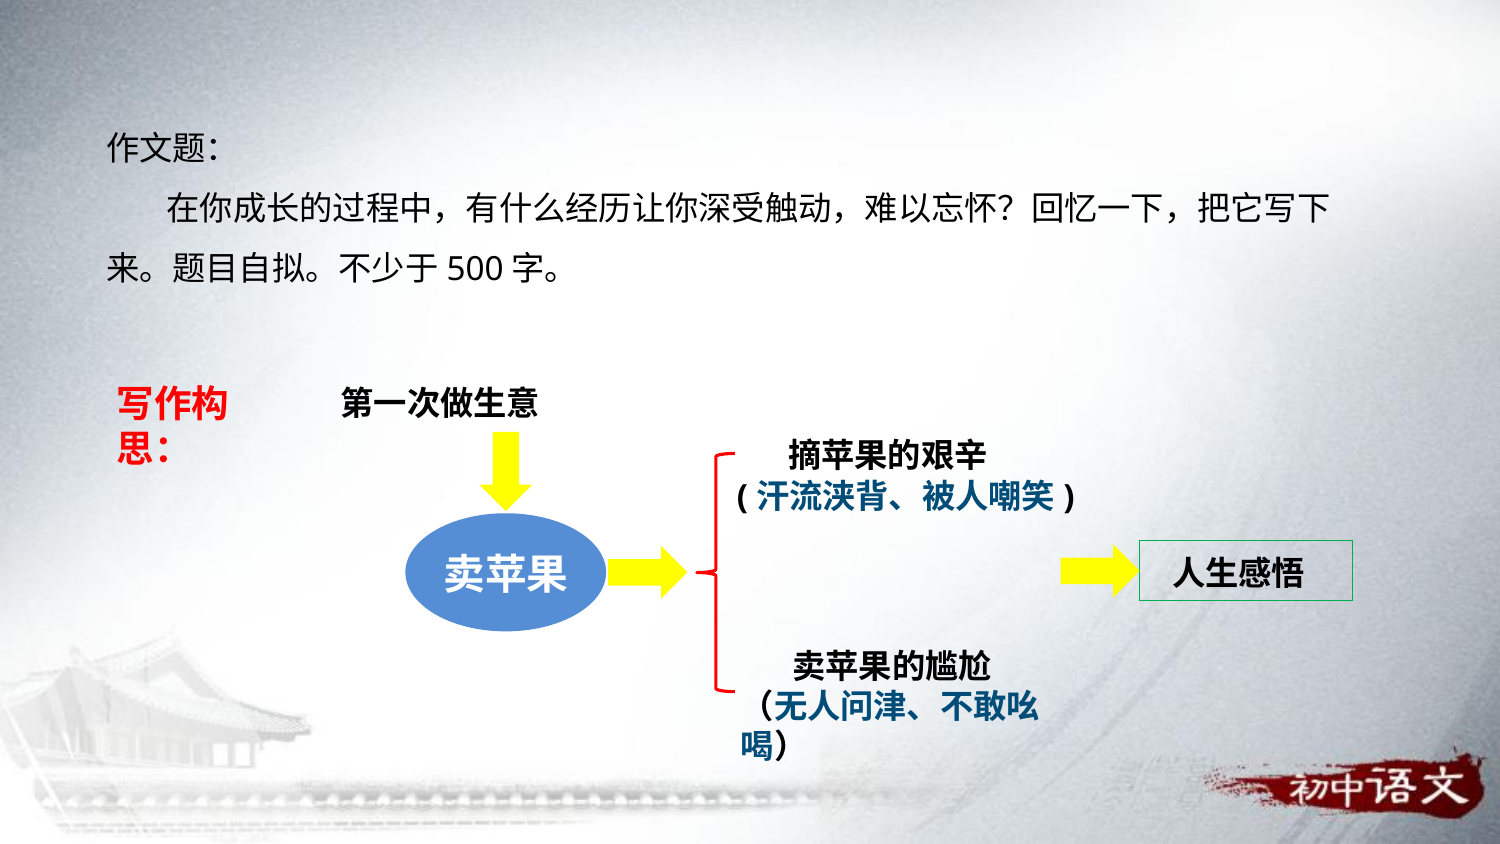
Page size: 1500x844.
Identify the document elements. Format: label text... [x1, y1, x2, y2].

text_box 写作构思： [102, 372, 315, 477]
text_box 人生感悟 [1139, 540, 1353, 601]
text_box 作文题： 在你成长的过程中，有什么经历让你深受触动，难以忘怀？回忆一下，把它写下来。题目自拟。不少于500字。 [91, 99, 1353, 295]
text_box 摘苹果的艰辛 (汗流浃背、被人嘲笑) [722, 423, 1093, 523]
text_box 第一次做生意 [326, 374, 586, 430]
text_box 卖苹果的尴尬 （无人问津、不敢吆喝） [726, 633, 1093, 773]
text_box [611, 543, 690, 601]
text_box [405, 512, 607, 632]
text_box [696, 453, 735, 693]
picture [0, 0, 1500, 844]
text_box [477, 430, 535, 511]
text_box [1058, 542, 1142, 600]
